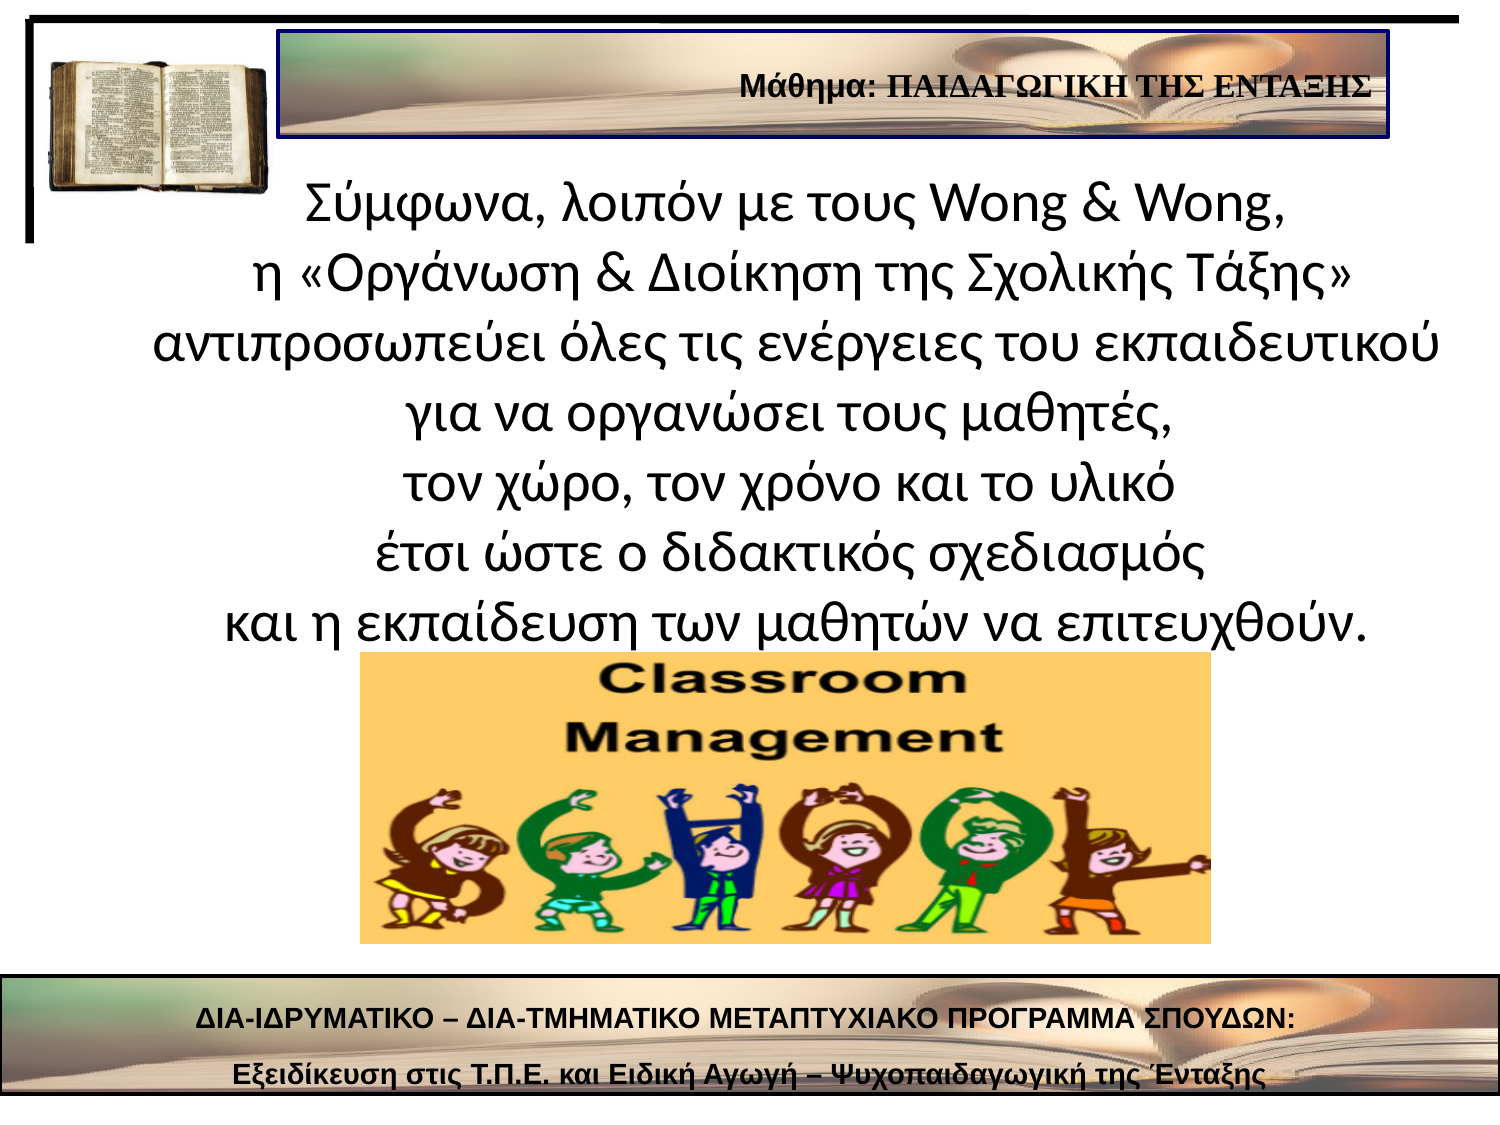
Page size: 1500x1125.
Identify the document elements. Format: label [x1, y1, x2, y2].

picture [359, 651, 1211, 944]
picture [40, 54, 274, 200]
text_box [0, 18, 1500, 1094]
